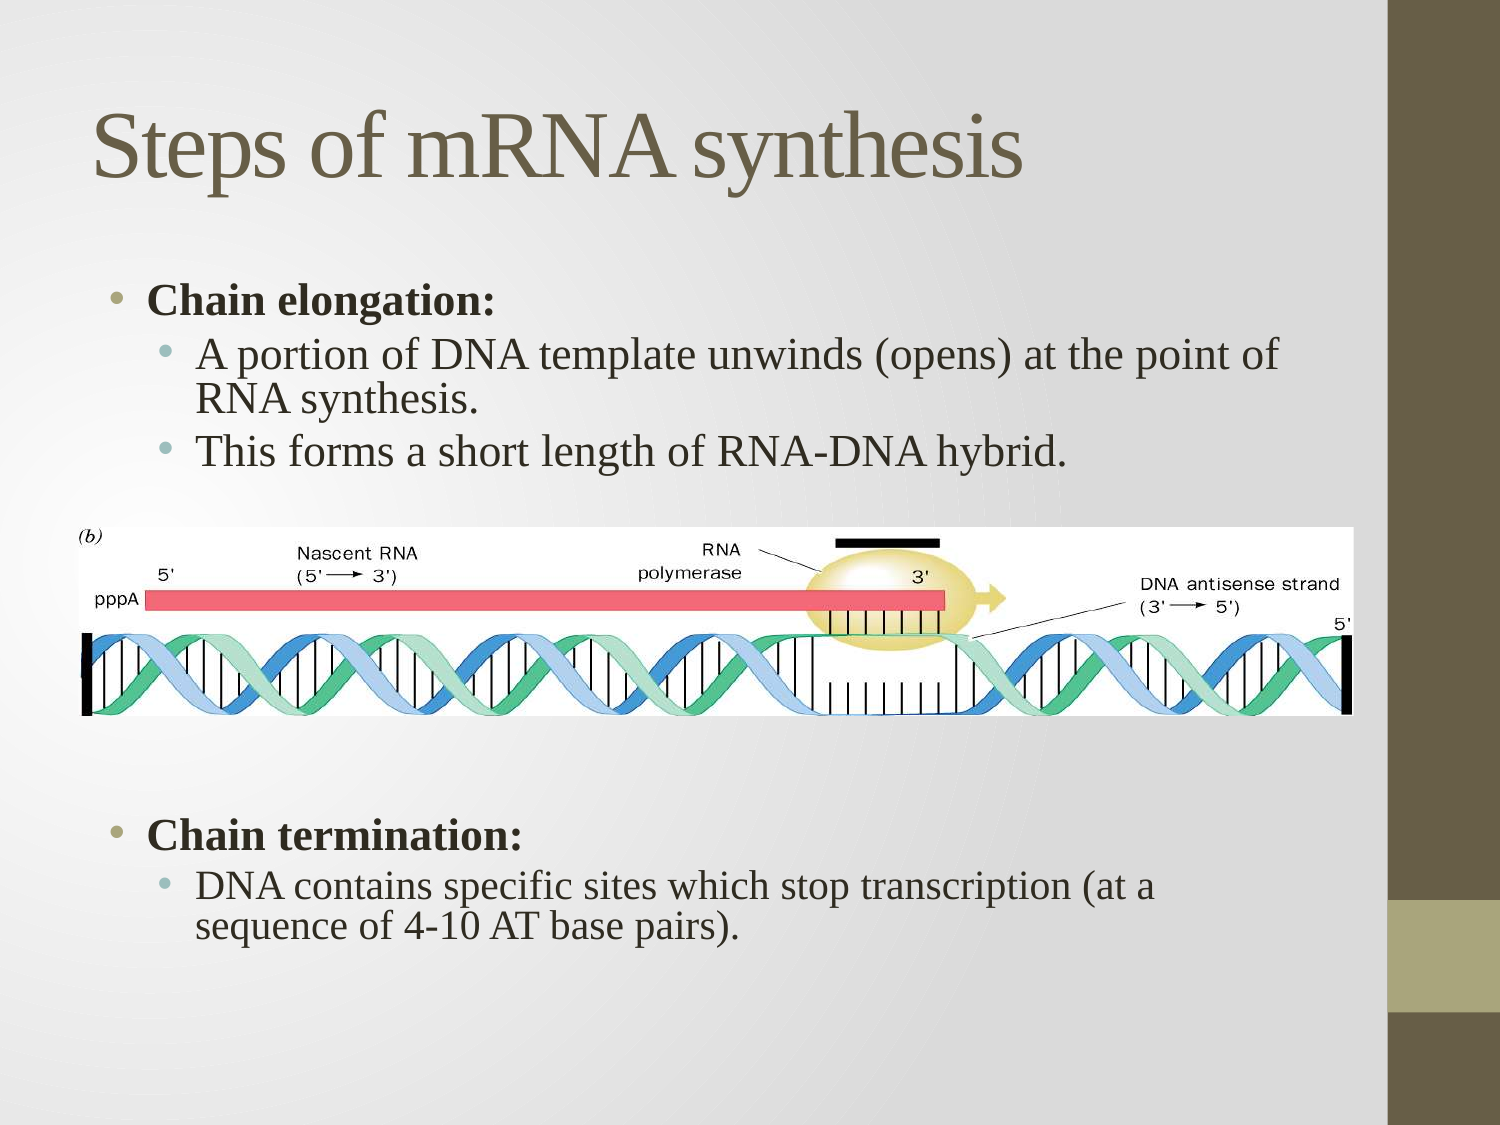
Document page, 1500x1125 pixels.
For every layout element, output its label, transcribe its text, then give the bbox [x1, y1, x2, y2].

list Chain elongation: A portion of DNA template unwinds (opens) at the point of RNA synthesis. This forms a short length of RNA-DNA hybrid. Chain termination: DNA contains specific sites which stop transcription (at a sequence of 4-10 AT base pairs). [75, 712, 1325, 1050]
picture [78, 526, 1355, 717]
list Chain elongation: A portion of DNA template unwinds (opens) at the point of RNA synthesis. This forms a short length of RNA-DNA hybrid. Chain termination: DNA contains specific sites which stop transcription (at a sequence of 4-10 AT base pairs). [75, 262, 1325, 530]
title Steps of mRNA synthesis [75, 45, 1325, 233]
